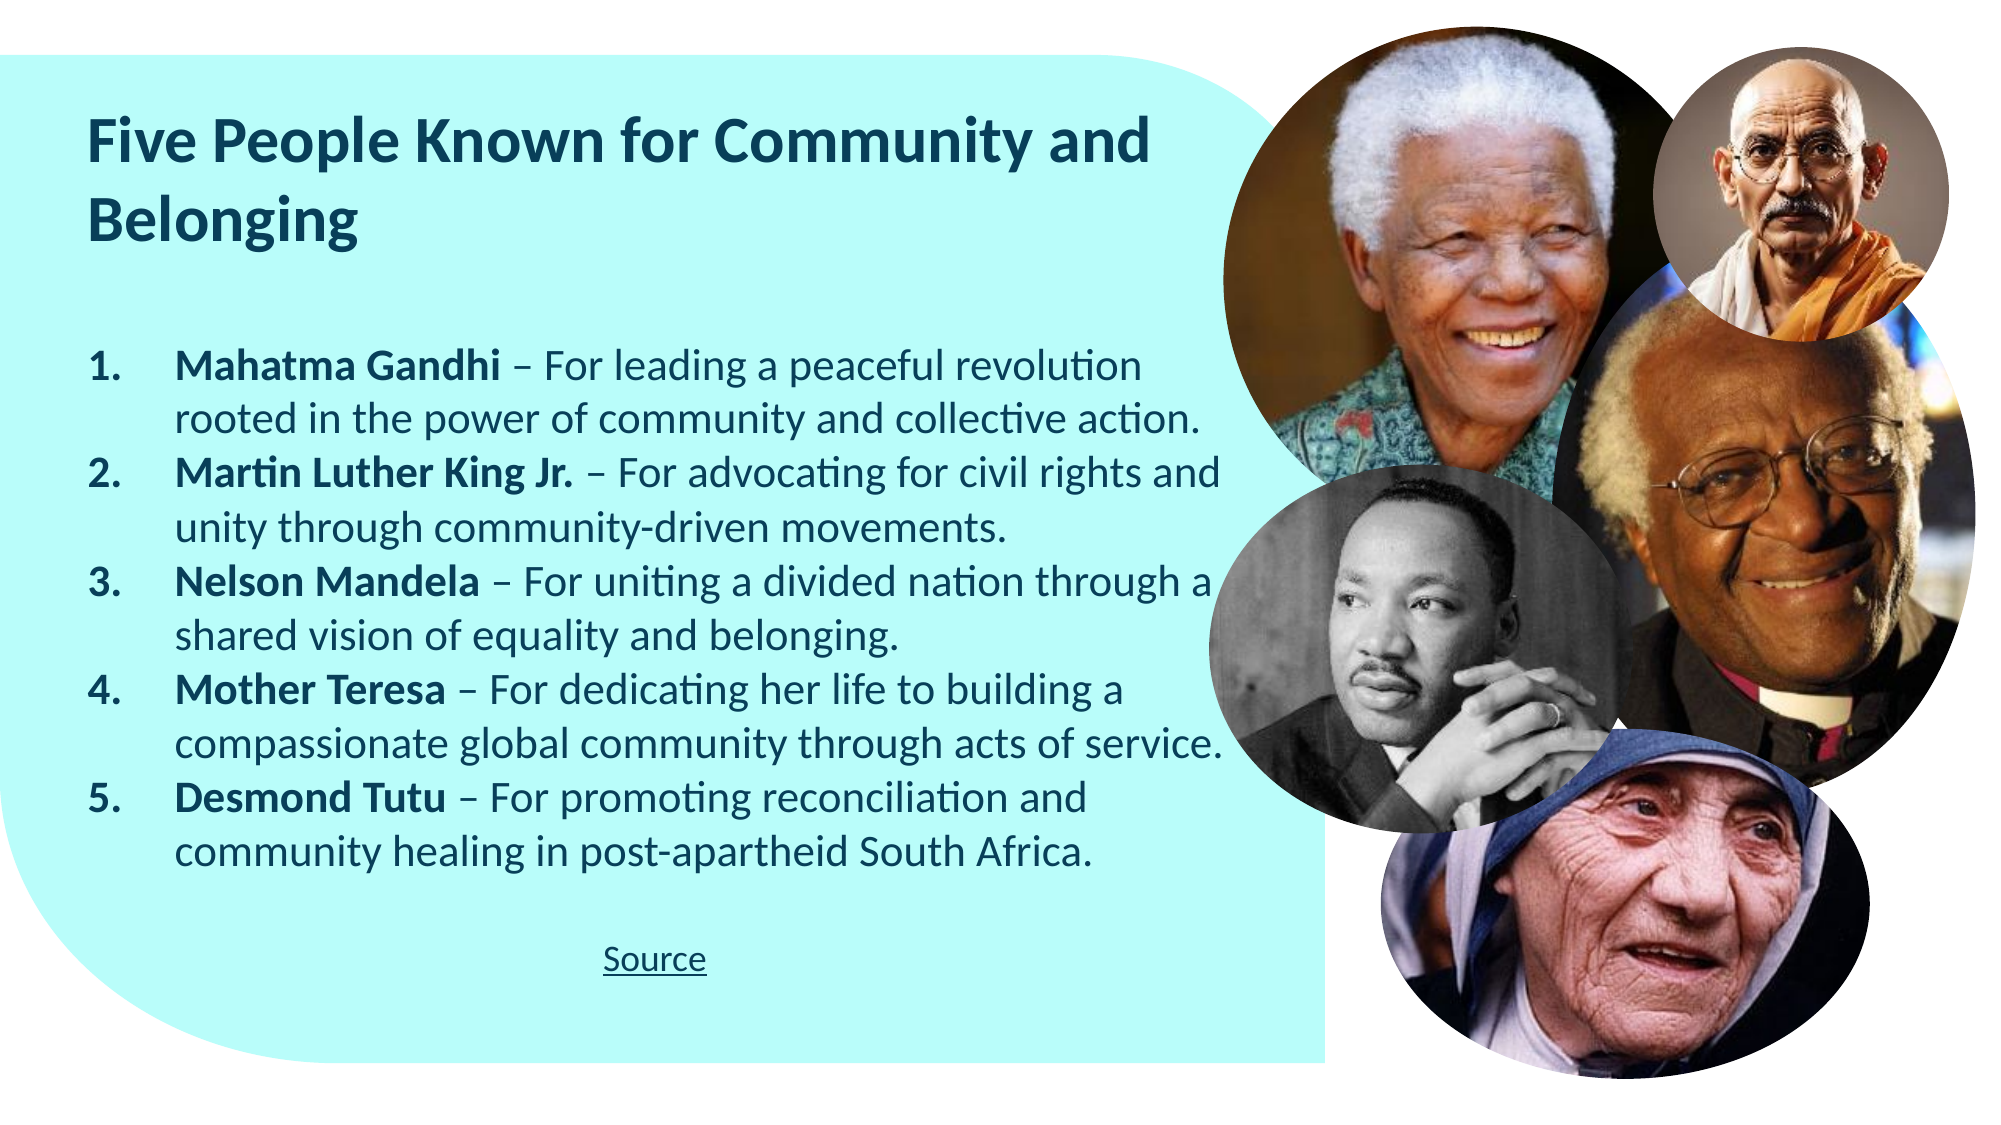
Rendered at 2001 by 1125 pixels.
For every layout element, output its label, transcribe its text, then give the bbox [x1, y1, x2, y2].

text_box Source [588, 926, 722, 986]
list Five People Known for Community and Belonging Mahatma Gandhi – For leading a peaceful revolution rooted in the power of community and collective action. Martin Luther King Jr. – For advocating for civil rights and unity through community-driven movements. Nelson Mandela – For uniting a divided nation through a shared vision of equality and belonging. Mother Teresa – For dedicating her life to building a compassionate global community through acts of service. Desmond Tutu – For promoting reconciliation and community healing in post-apartheid South Africa. [72, 92, 1250, 921]
picture [1209, 26, 1976, 1079]
